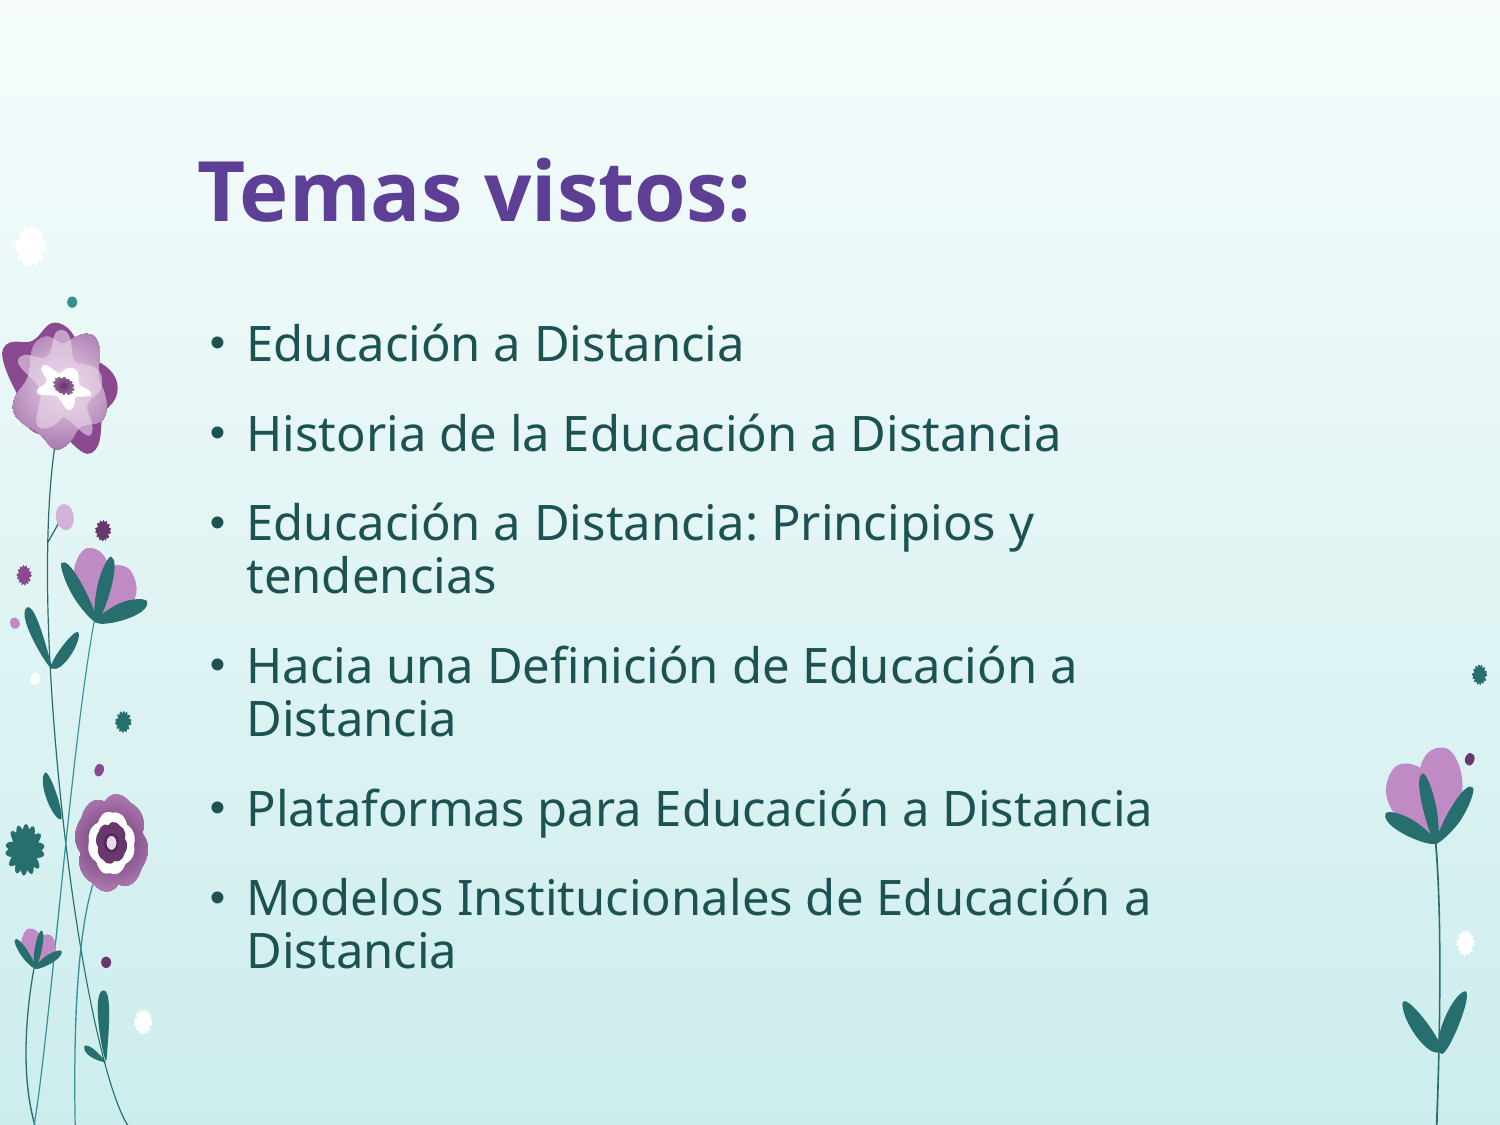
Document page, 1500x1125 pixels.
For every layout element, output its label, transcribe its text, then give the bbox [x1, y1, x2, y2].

list Educación a Distancia Historia de la Educación a Distancia Educación a Distancia: Principios y tendencias Hacia una Definición de Educación a Distancia Plataformas para Educación a Distancia Modelos Institucionales de Educación a Distancia [187, 311, 1313, 987]
title Temas vistos: [183, 149, 1308, 337]
